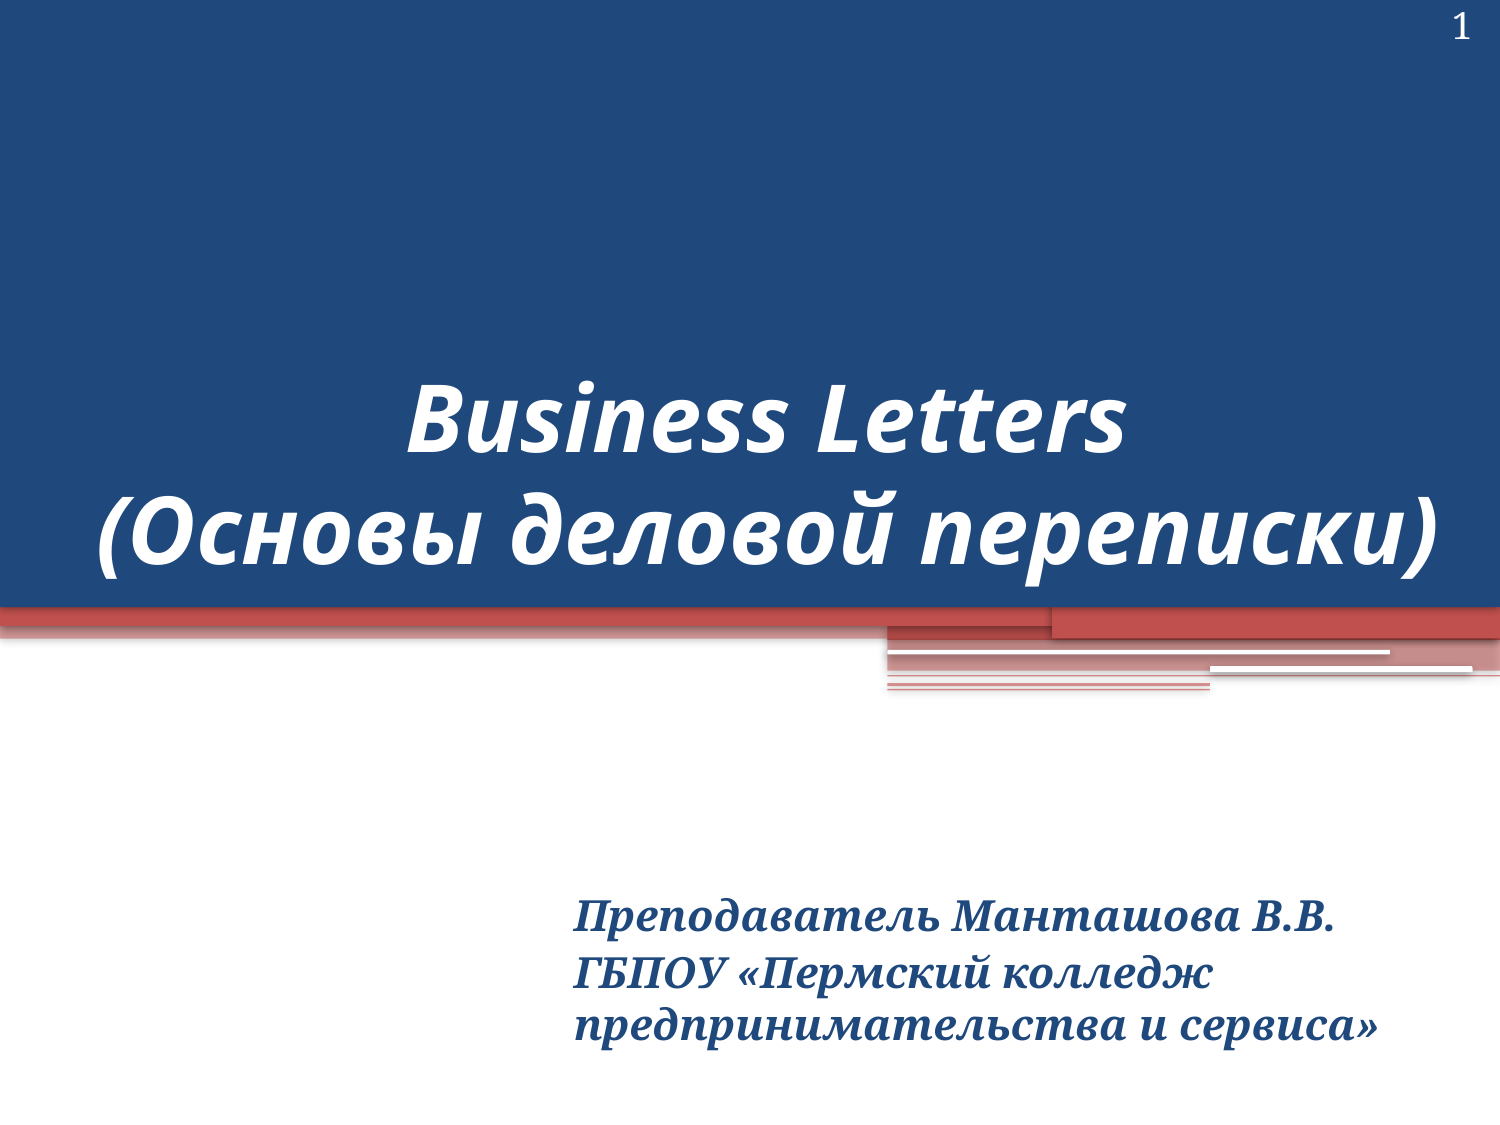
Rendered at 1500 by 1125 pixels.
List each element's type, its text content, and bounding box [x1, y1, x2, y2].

slide_number 1 [1364, 0, 1488, 61]
title Business Letters (Основы деловой переписки) [35, 349, 1500, 591]
subtitle Преподаватель Манташова В.В. ГБПОУ «Пермский колледж предпринимательства и сервиса» [549, 881, 1468, 1059]
